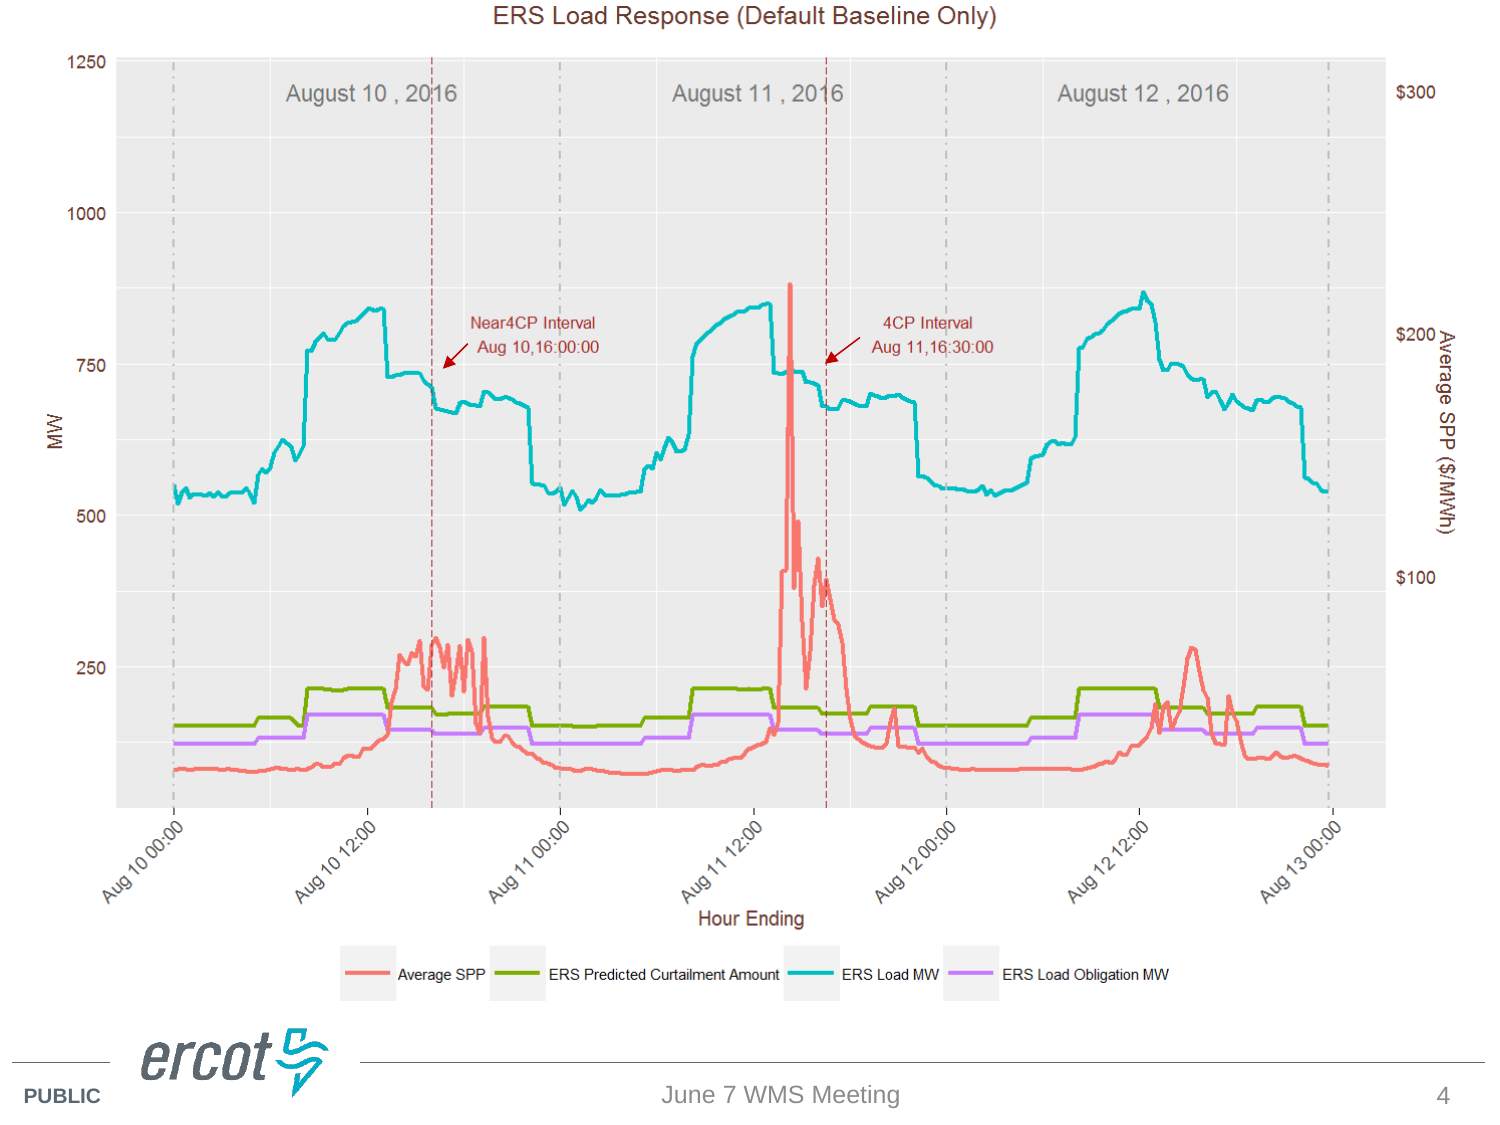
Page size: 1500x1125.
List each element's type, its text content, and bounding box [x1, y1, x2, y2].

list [39, 0, 1461, 1013]
picture [137, 1024, 332, 1100]
footer June 7 WMS Meeting [450, 1074, 1113, 1113]
slide_number 4 [1400, 1076, 1488, 1113]
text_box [442, 343, 469, 369]
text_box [824, 337, 861, 364]
